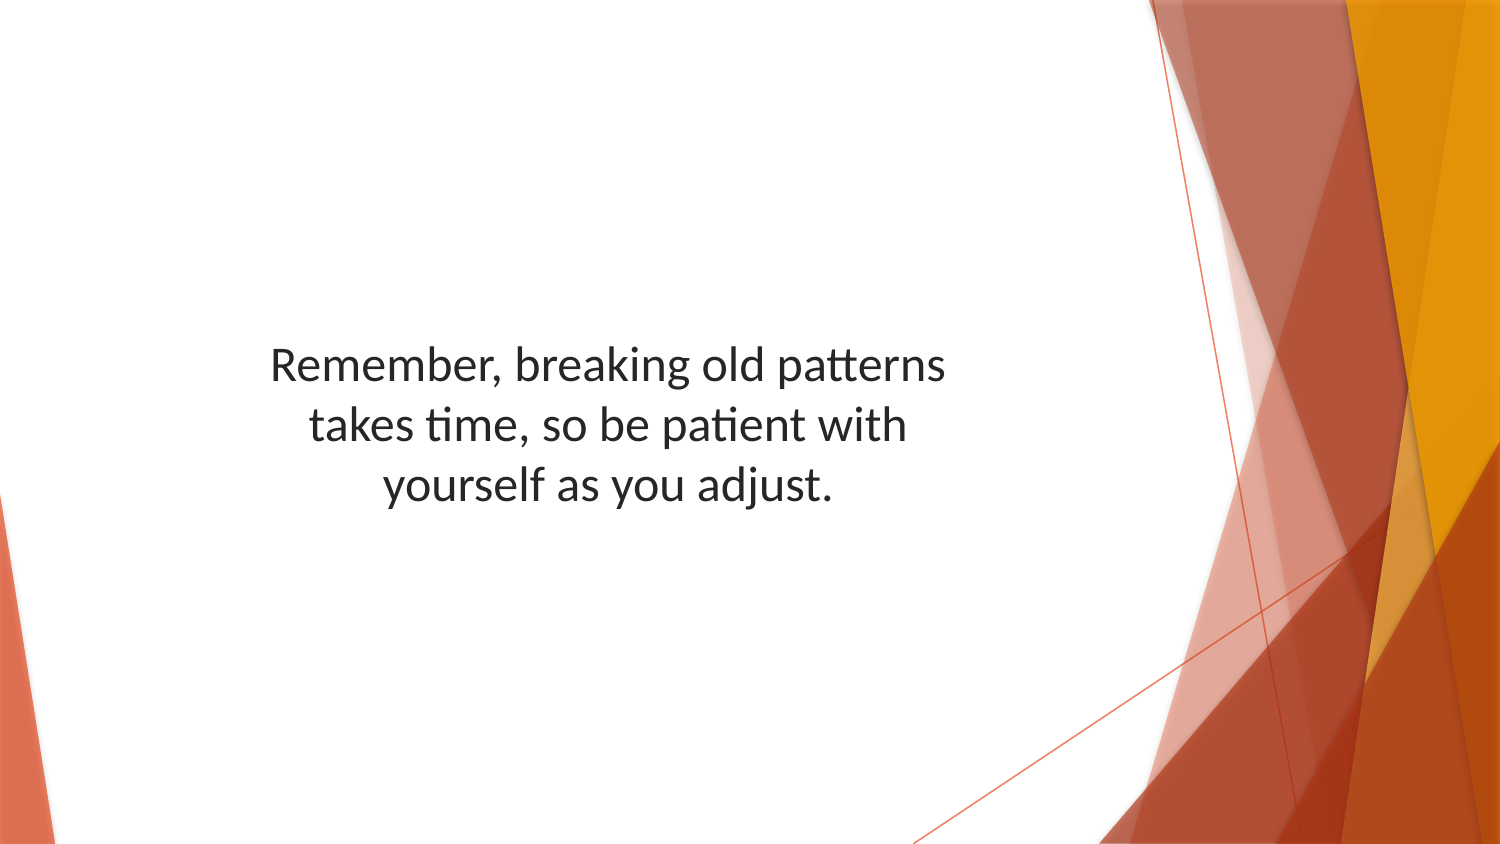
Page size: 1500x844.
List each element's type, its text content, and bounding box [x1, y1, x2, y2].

list Remember, breaking old patterns takes time, so be patient with yourself as you adjust. [242, 114, 975, 729]
